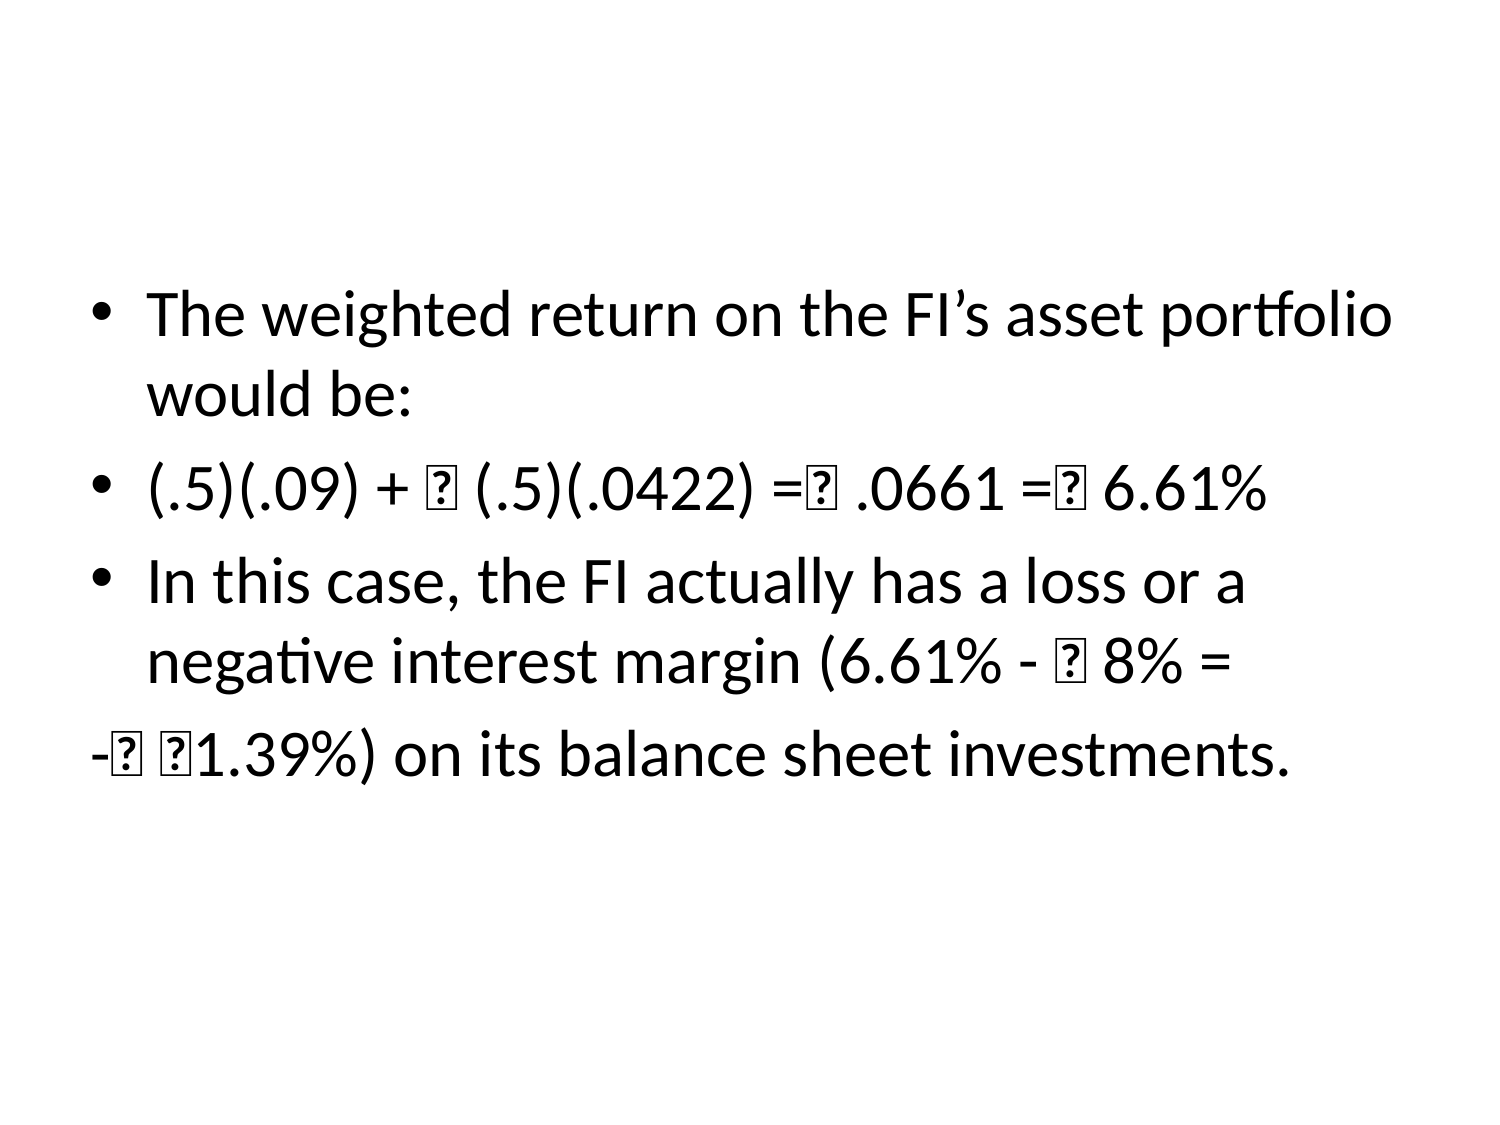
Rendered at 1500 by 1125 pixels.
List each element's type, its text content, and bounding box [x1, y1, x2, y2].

list The weighted return on the FI’s asset portfolio would be: (.5)(.09) + 􏰃 (.5)(.0422) =􏰁 .0661 =􏰁 6.61% In this case, the FI actually has a loss or a negative interest margin (6.61% - 􏰂 8% = -􏰁 􏰂1.39%) on its balance sheet investments. [75, 262, 1425, 1005]
